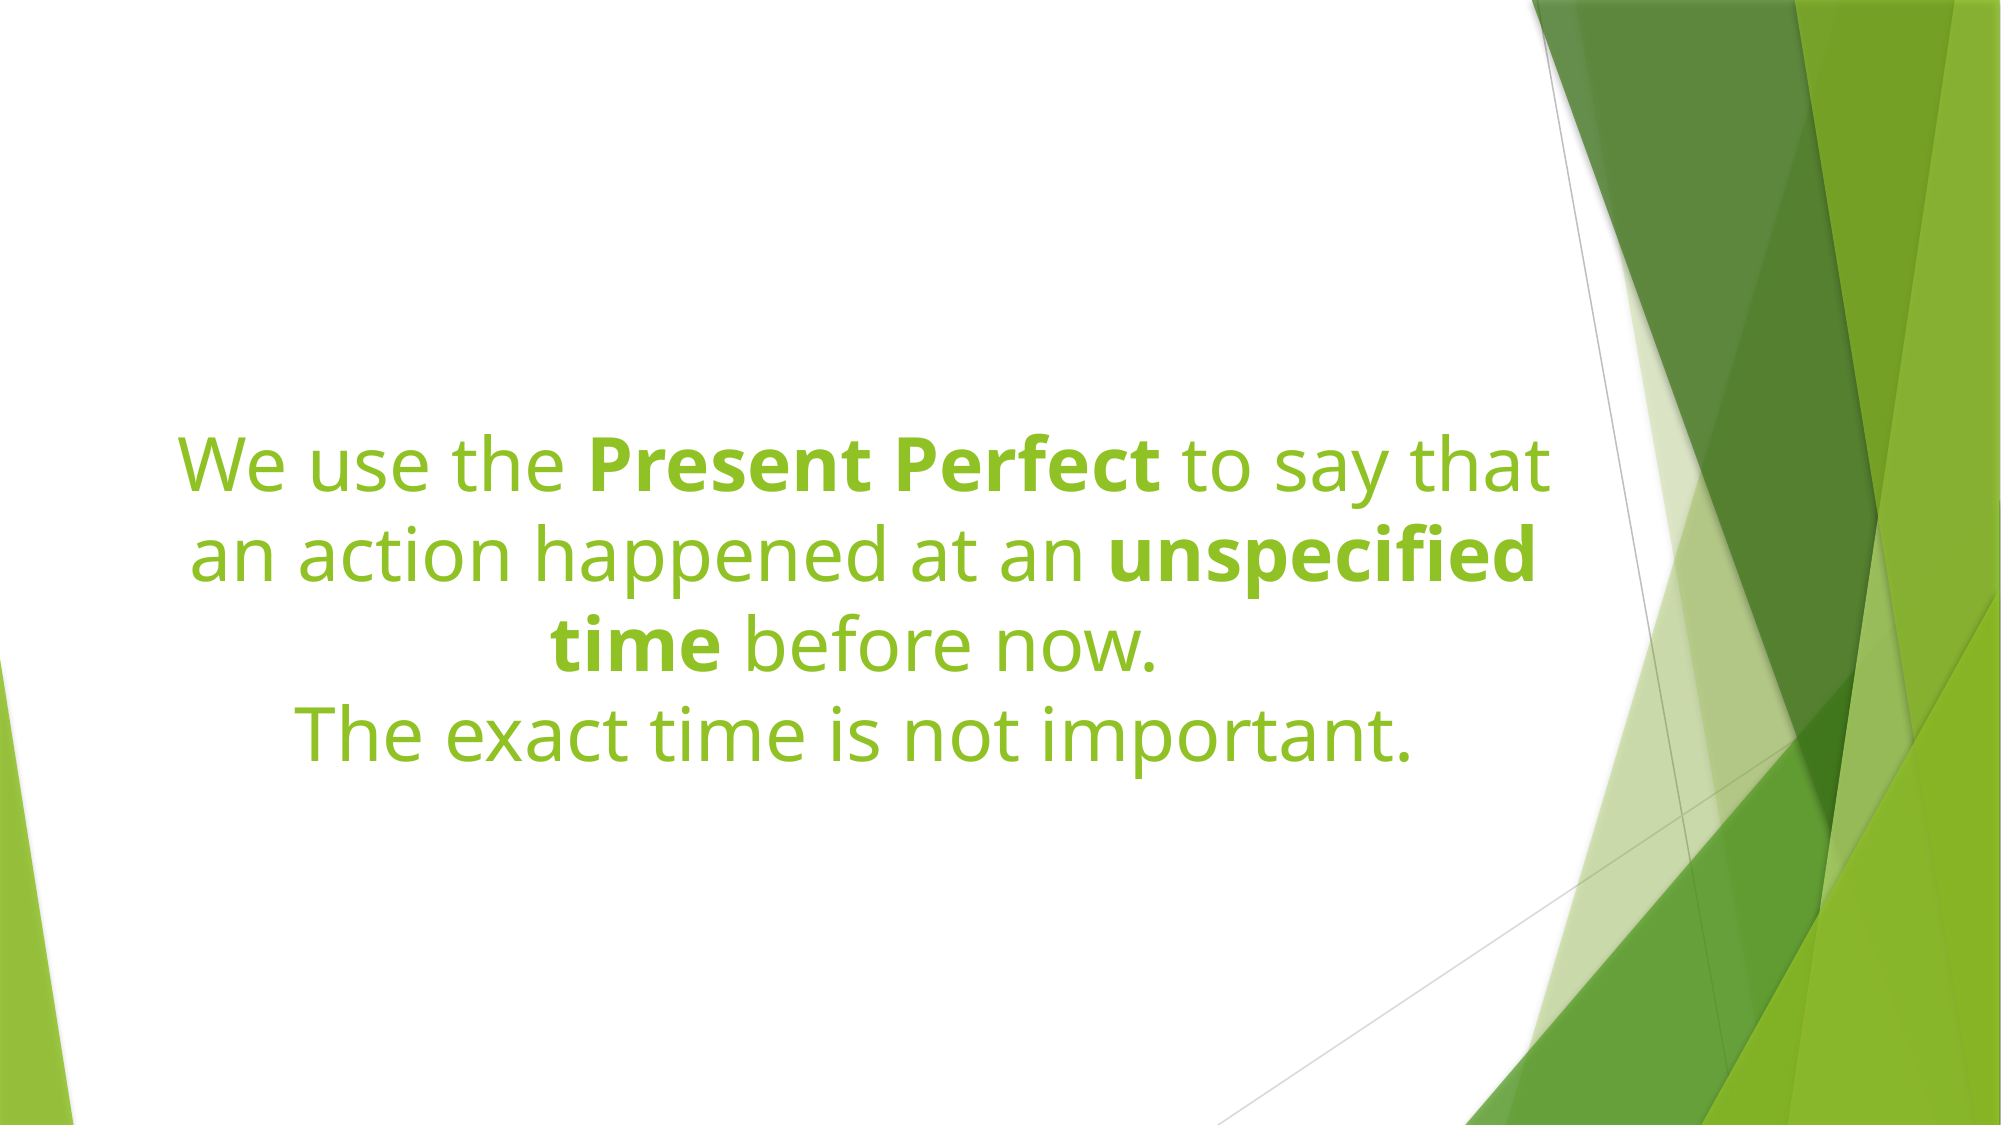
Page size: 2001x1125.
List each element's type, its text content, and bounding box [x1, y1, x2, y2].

title We use the Present Perfect to say that an action happened at an unspecified time before now. The exact time is not important. [143, 408, 1586, 627]
